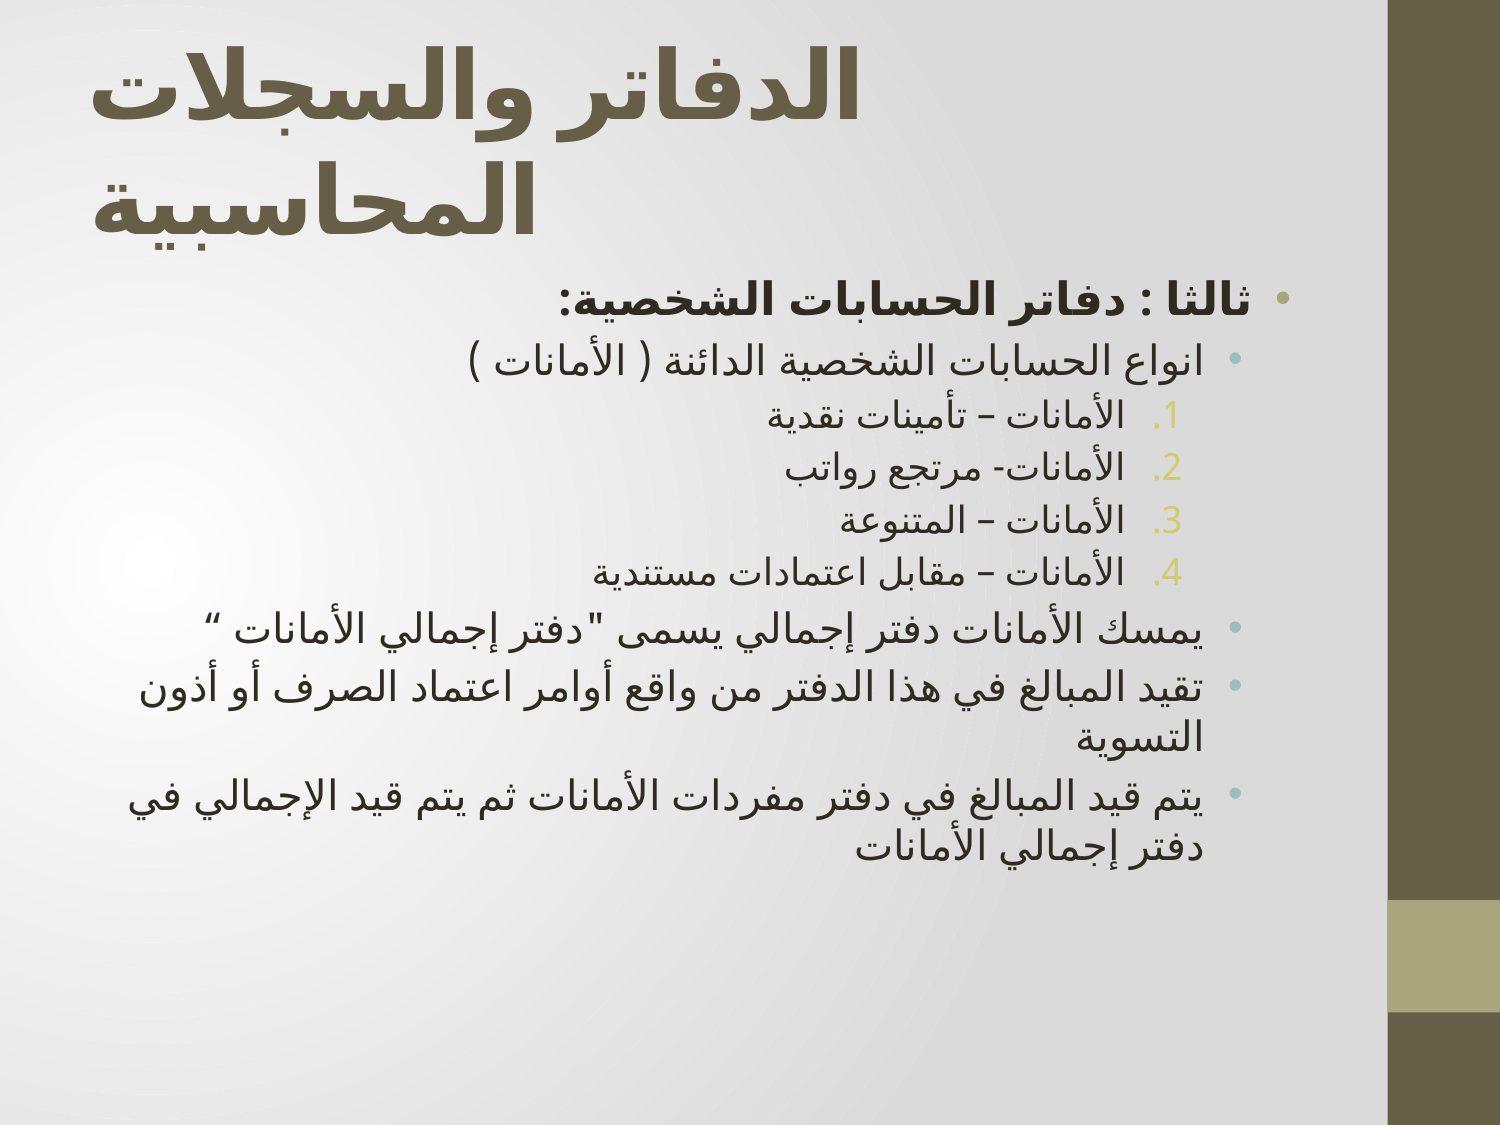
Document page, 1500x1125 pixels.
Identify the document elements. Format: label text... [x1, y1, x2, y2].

list ثالثا : دفاتر الحسابات الشخصية: انواع الحسابات الشخصية الدائنة ( الأمانات ) الأمانات – تأمينات نقدية الأمانات- مرتجع رواتب الأمانات – المتنوعة الأمانات – مقابل اعتمادات مستندية يمسك الأمانات دفتر إجمالي يسمى "دفتر إجمالي الأمانات “ تقيد المبالغ في هذا الدفتر من واقع أوامر اعتماد الصرف أو أذون التسوية يتم قيد المبالغ في دفتر مفردات الأمانات ثم يتم قيد الإجمالي في دفتر إجمالي الأمانات [75, 262, 1325, 1050]
title الدفاتر والسجلات المحاسبية [75, 45, 1325, 233]
